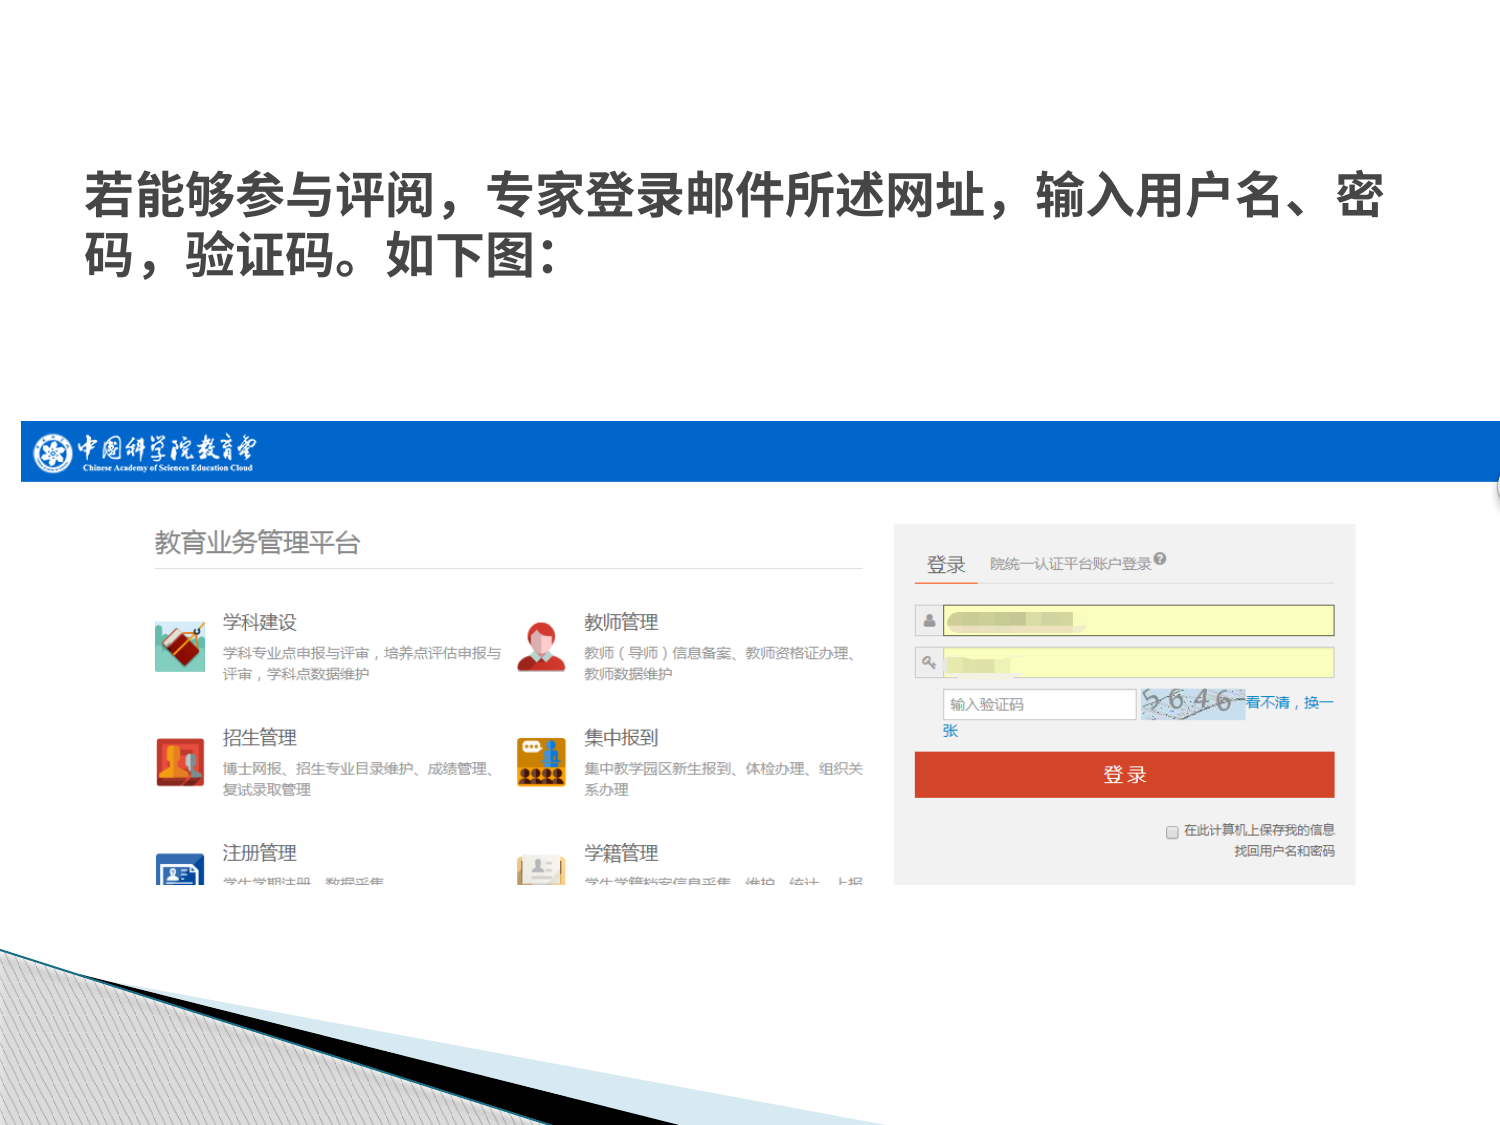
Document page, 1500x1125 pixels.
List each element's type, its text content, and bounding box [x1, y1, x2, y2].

picture [21, 421, 1500, 885]
title 若能够参与评阅，专家登录邮件所述网址，输入用户名、密码，验证码。如下图： [70, 70, 1421, 378]
